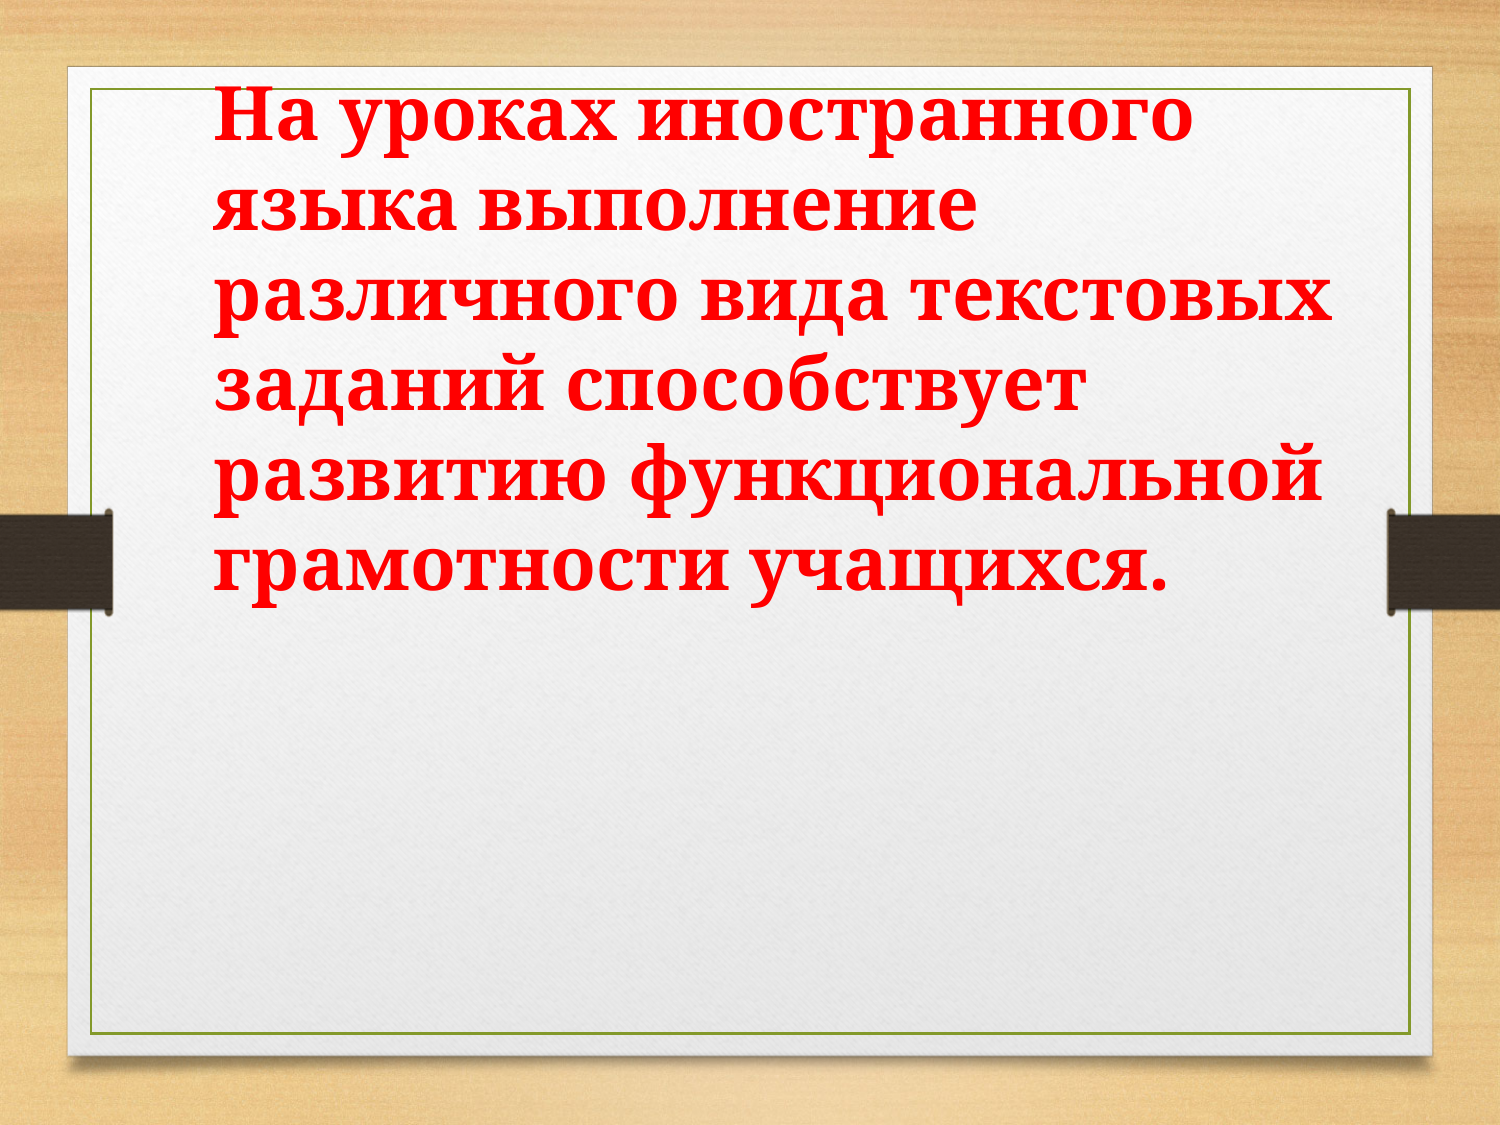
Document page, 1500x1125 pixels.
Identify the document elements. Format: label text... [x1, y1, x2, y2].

picture [0, 0, 1500, 1125]
text_box На уроках иностранного языка выполнение различного вида текстовых заданий способствует развитию функциональной грамотности учащихся. [199, 58, 1371, 614]
